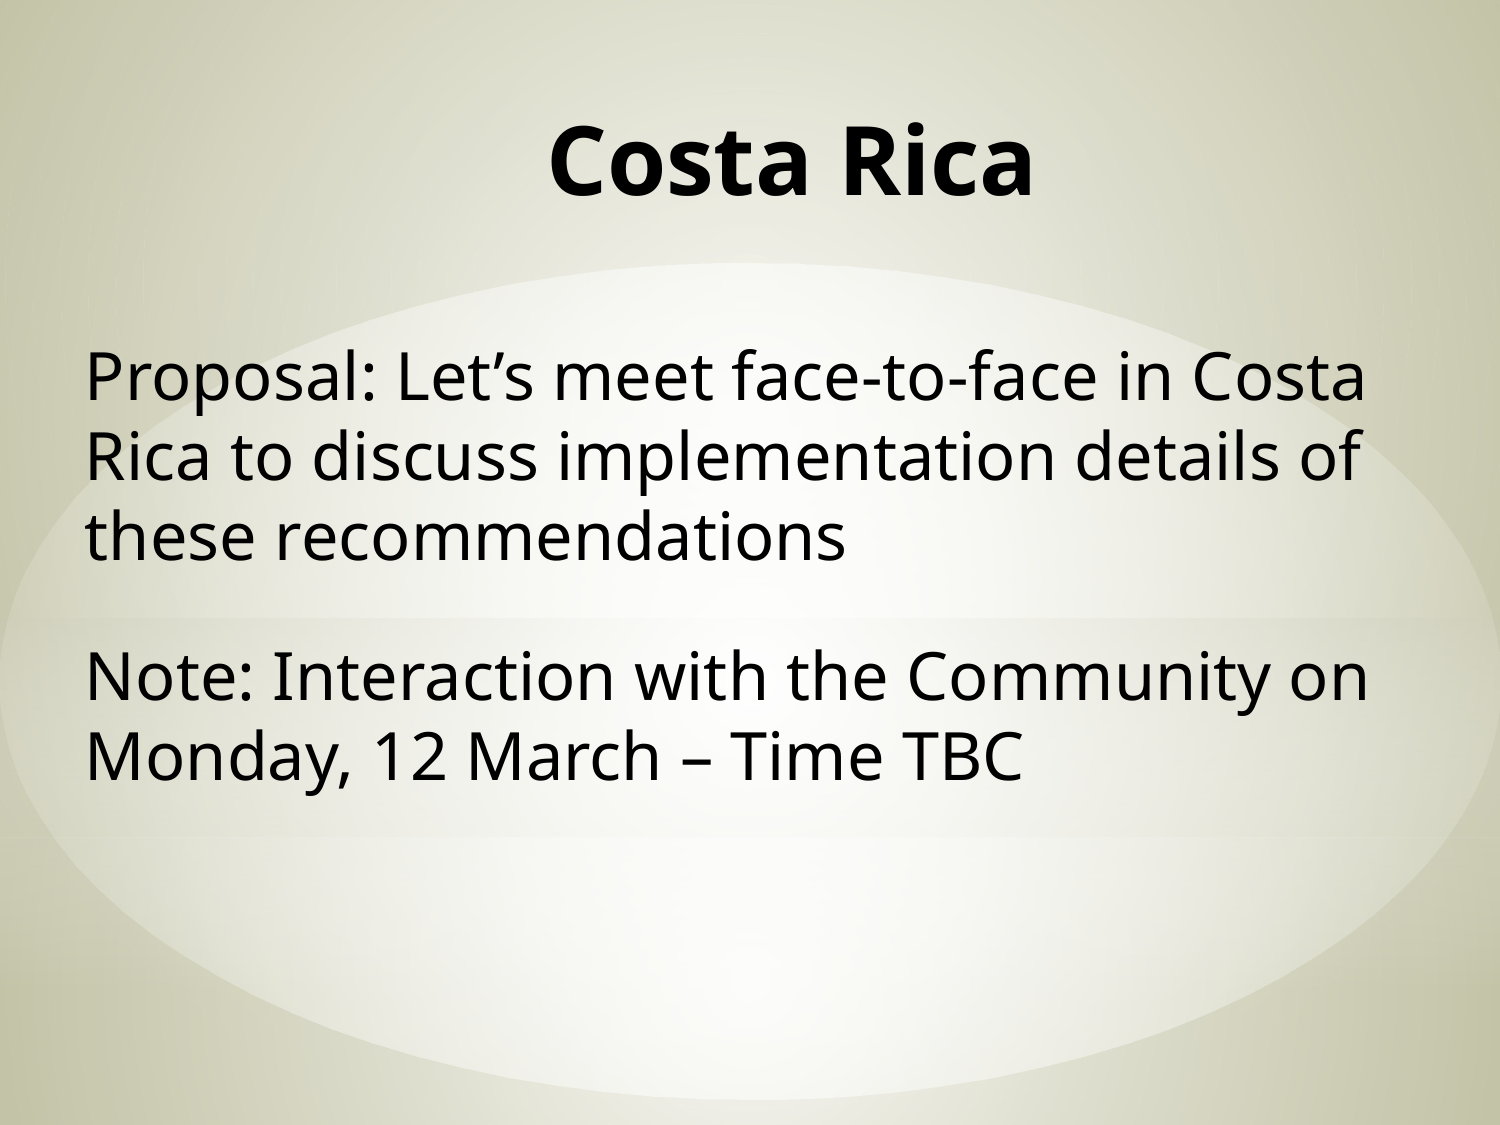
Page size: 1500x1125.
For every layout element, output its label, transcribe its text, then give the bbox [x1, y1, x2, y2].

text_box Proposal: Let’s meet face-to-face in Costa Rica to discuss implementation details of these recommendations Note: Interaction with the Community on Monday, 12 March – Time TBC [70, 326, 1446, 802]
title Costa Rica [257, 92, 1326, 280]
